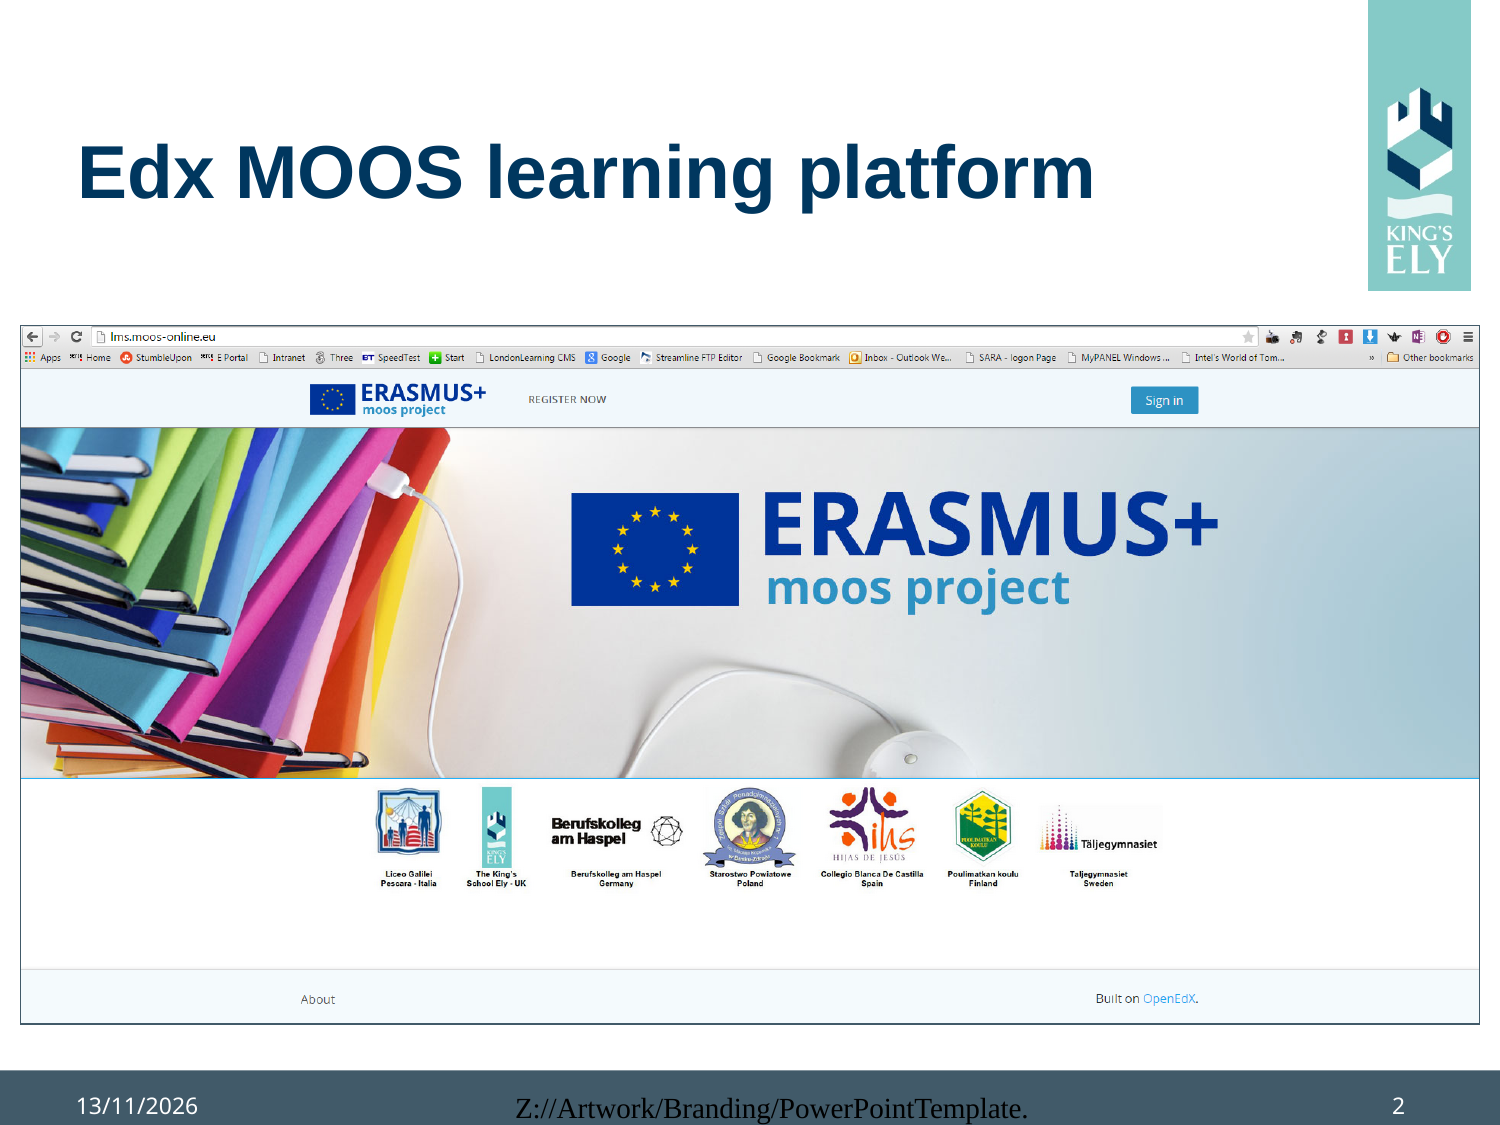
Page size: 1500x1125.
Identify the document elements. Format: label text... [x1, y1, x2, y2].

picture [20, 325, 1480, 1024]
picture [1368, 0, 1471, 291]
slide_number 2 [1349, 1083, 1448, 1125]
footer Z://Artwork/Branding/PowerPointTemplate.ppt [500, 1084, 1050, 1125]
title Edx MOOS learning platform [62, 82, 1329, 256]
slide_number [60, 1084, 411, 1125]
